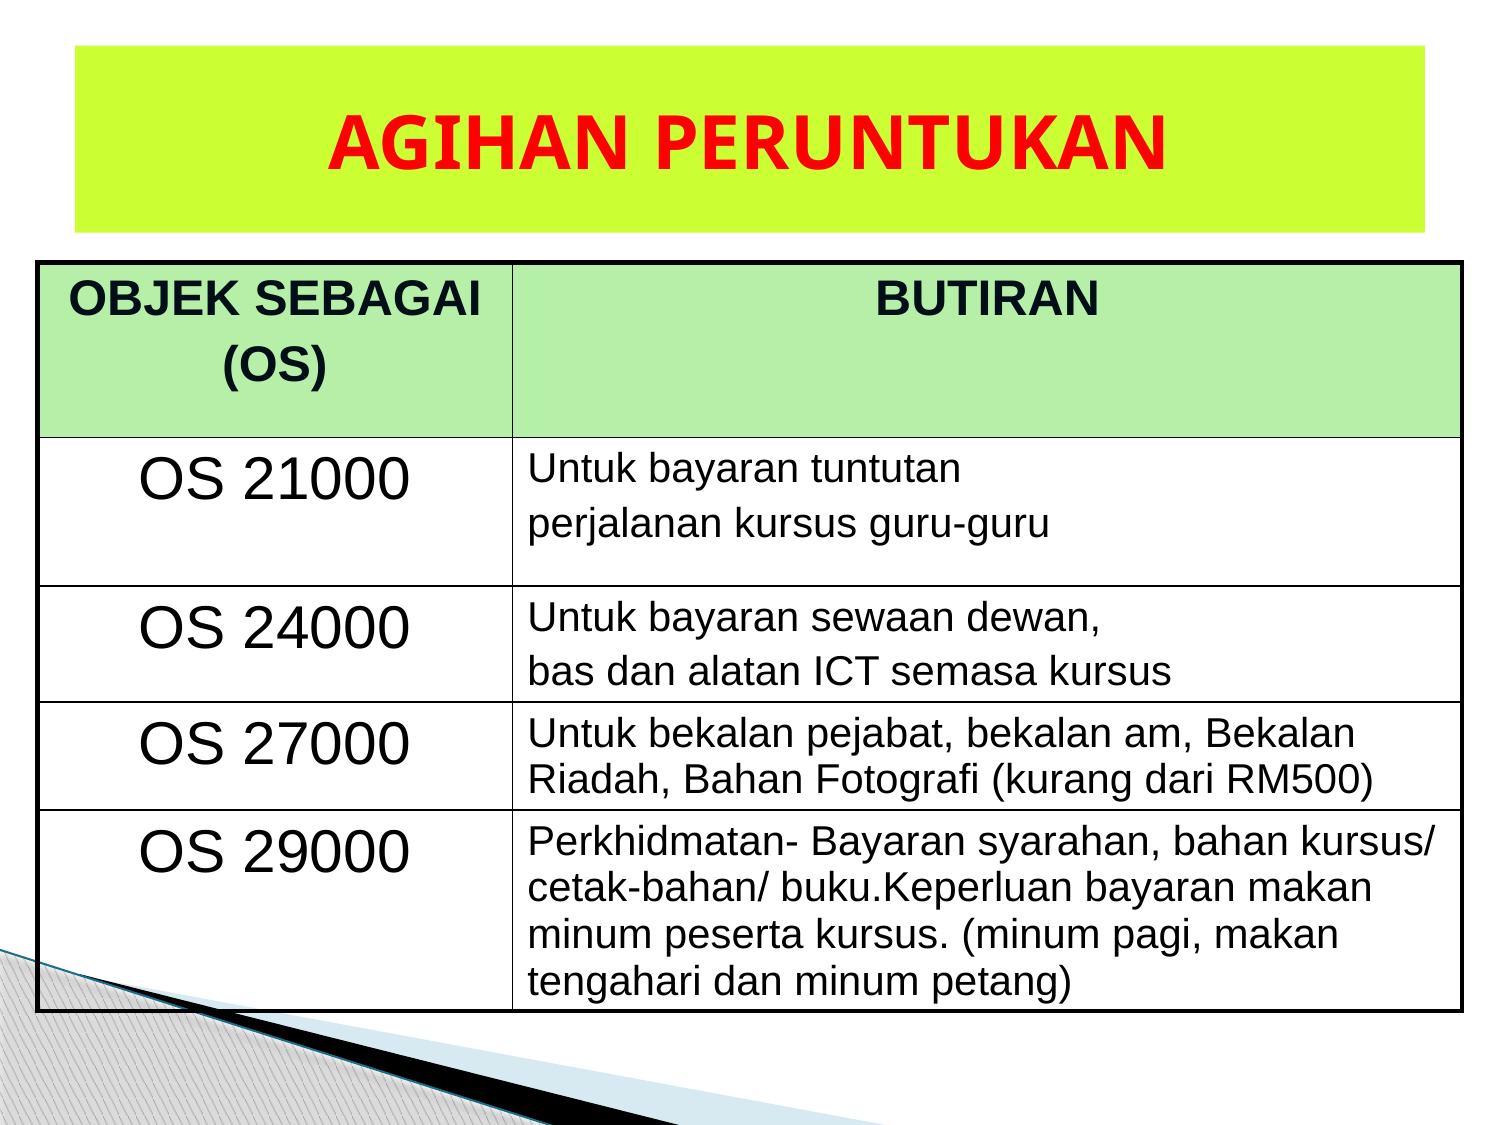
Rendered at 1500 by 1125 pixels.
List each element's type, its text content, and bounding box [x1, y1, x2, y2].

table_cell Untuk bayaran sewaan dewan, bas dan alatan ICT semasa kursus [513, 587, 1460, 701]
table_cell Perkhidmatan- Bayaran syarahan, bahan kursus/ cetak-bahan/ buku.Keperluan bayaran makan minum peserta kursus. (minum pagi, makan tengahari dan minum petang) [513, 811, 1460, 1009]
table_header BUTIRAN [513, 265, 1460, 437]
table_cell Untuk bayaran tuntutan perjalanan kursus guru-guru [513, 438, 1460, 585]
table_cell OS 24000 [40, 587, 512, 701]
title AGIHAN PERUNTUKAN [75, 45, 1425, 233]
table_cell OS 29000 [40, 811, 512, 1009]
table_cell OS 21000 [40, 438, 512, 585]
table_cell Untuk bekalan pejabat, bekalan am, Bekalan Riadah, Bahan Fotografi (kurang dari RM500) [513, 703, 1460, 809]
table_cell OS 27000 [40, 703, 512, 809]
table_header OBJEK SEBAGAI (OS) [40, 265, 512, 437]
